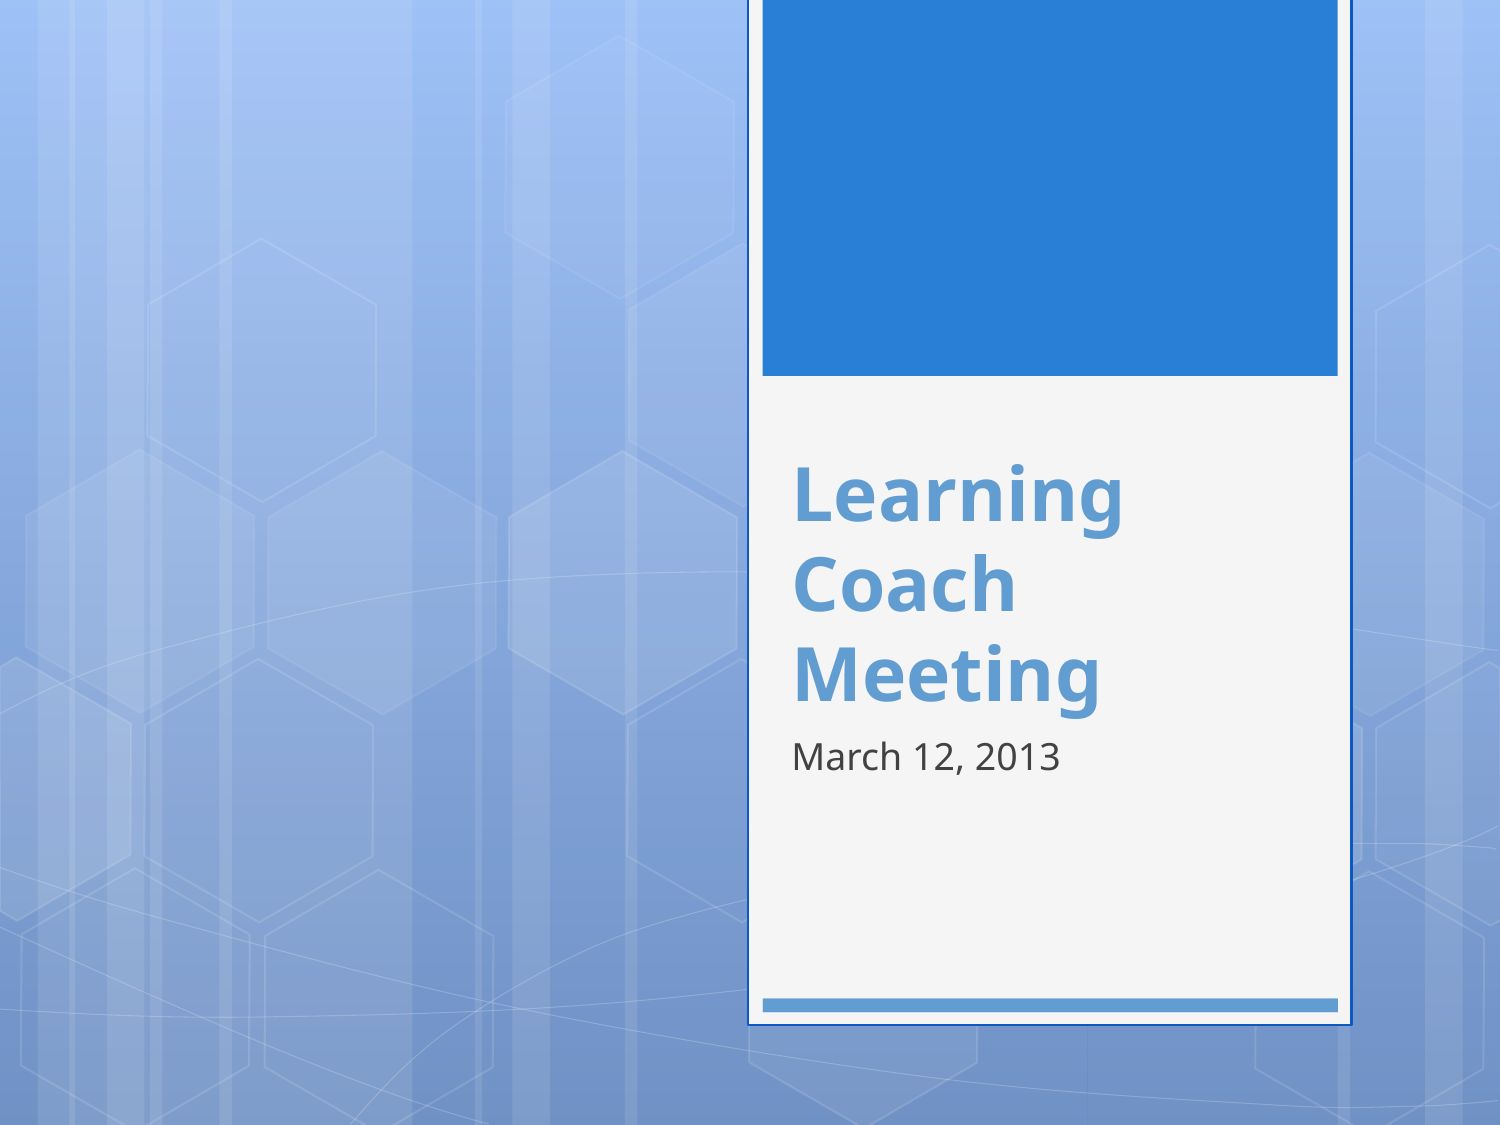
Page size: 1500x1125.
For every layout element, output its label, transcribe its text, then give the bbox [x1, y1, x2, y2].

subtitle March 12, 2013 [776, 725, 1320, 933]
title Learning Coach Meeting [776, 444, 1320, 724]
